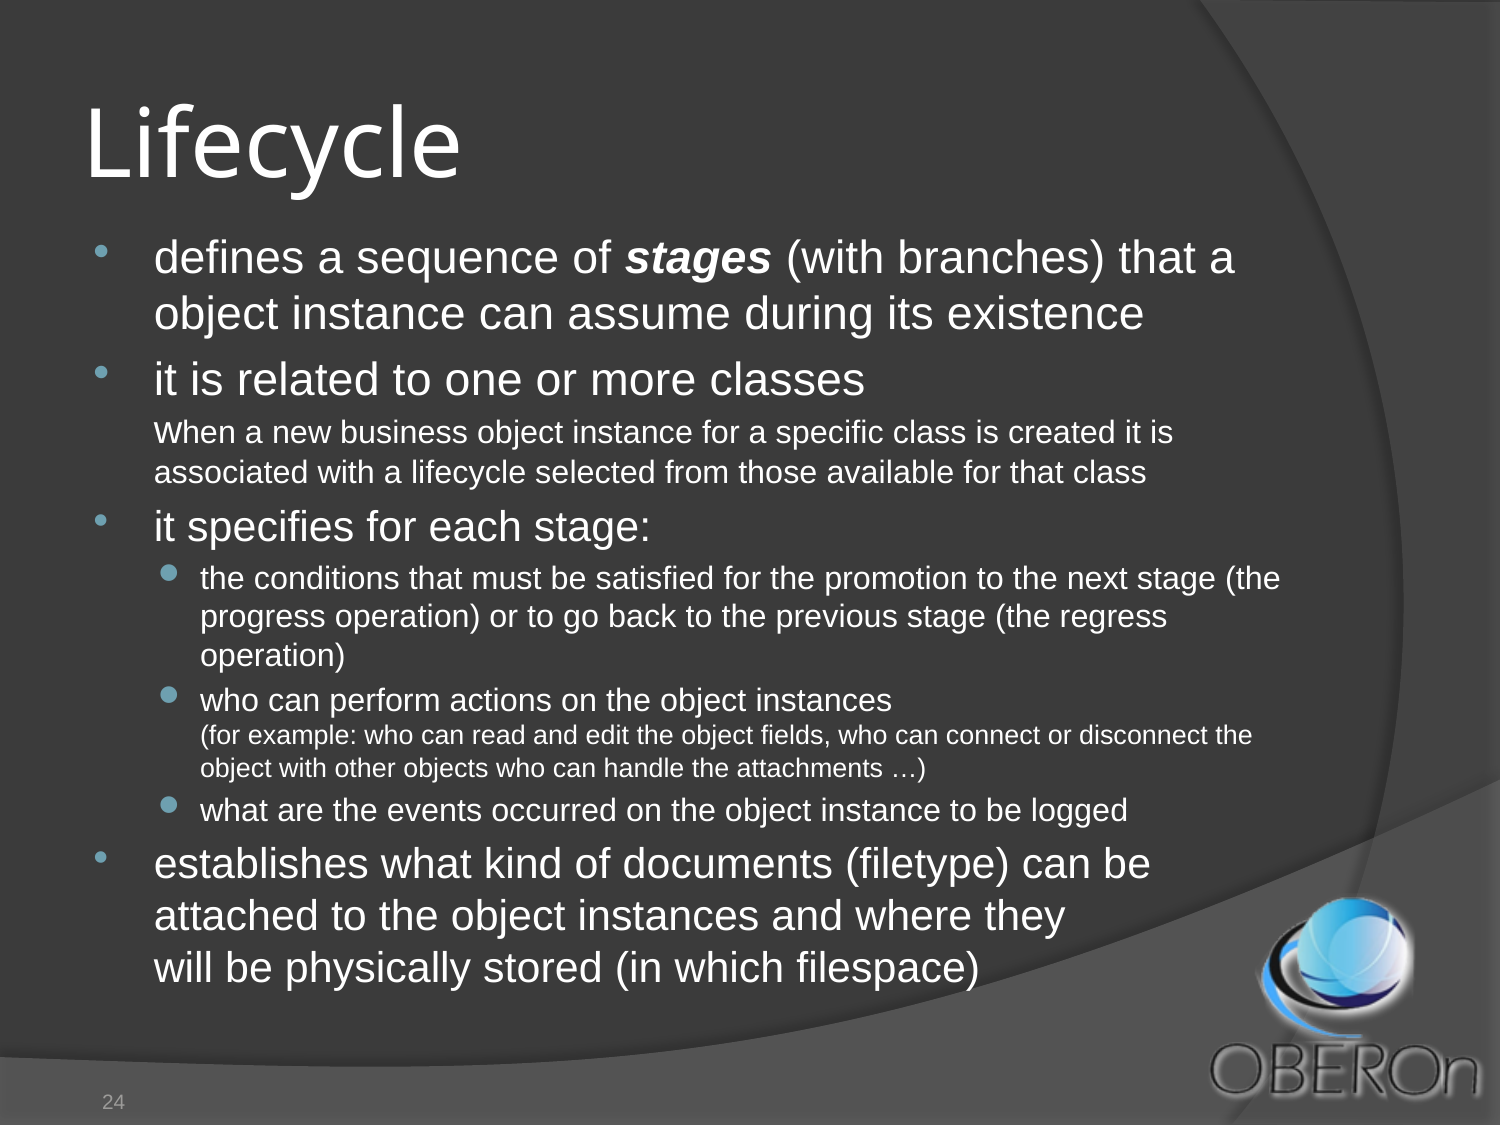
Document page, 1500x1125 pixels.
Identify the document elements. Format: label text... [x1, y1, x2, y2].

slide_number 24 [0, 1053, 125, 1114]
picture [1198, 892, 1489, 1105]
title Lifecycle [75, 45, 1341, 233]
list defines a sequence of stages (with branches) that a object instance can assume during its existence it is related to one or more classes when a new business object instance for a specific class is created it is associated with a lifecycle selected from those available for that class it specifies for each stage: the conditions that must be satisfied for the promotion to the next stage (the progress operation) or to go back to the previous stage (the regress operation) who can perform actions on the object instances (for example: who can read and edit the object fields, who can connect or disconnect the object with other objects who can handle the attachments …) what are the events occurred on the object instance to be logged establishes what kind of documents (filetype) can be attached to the object instances and where they will be physically stored (in which filespace) [75, 219, 1300, 1000]
